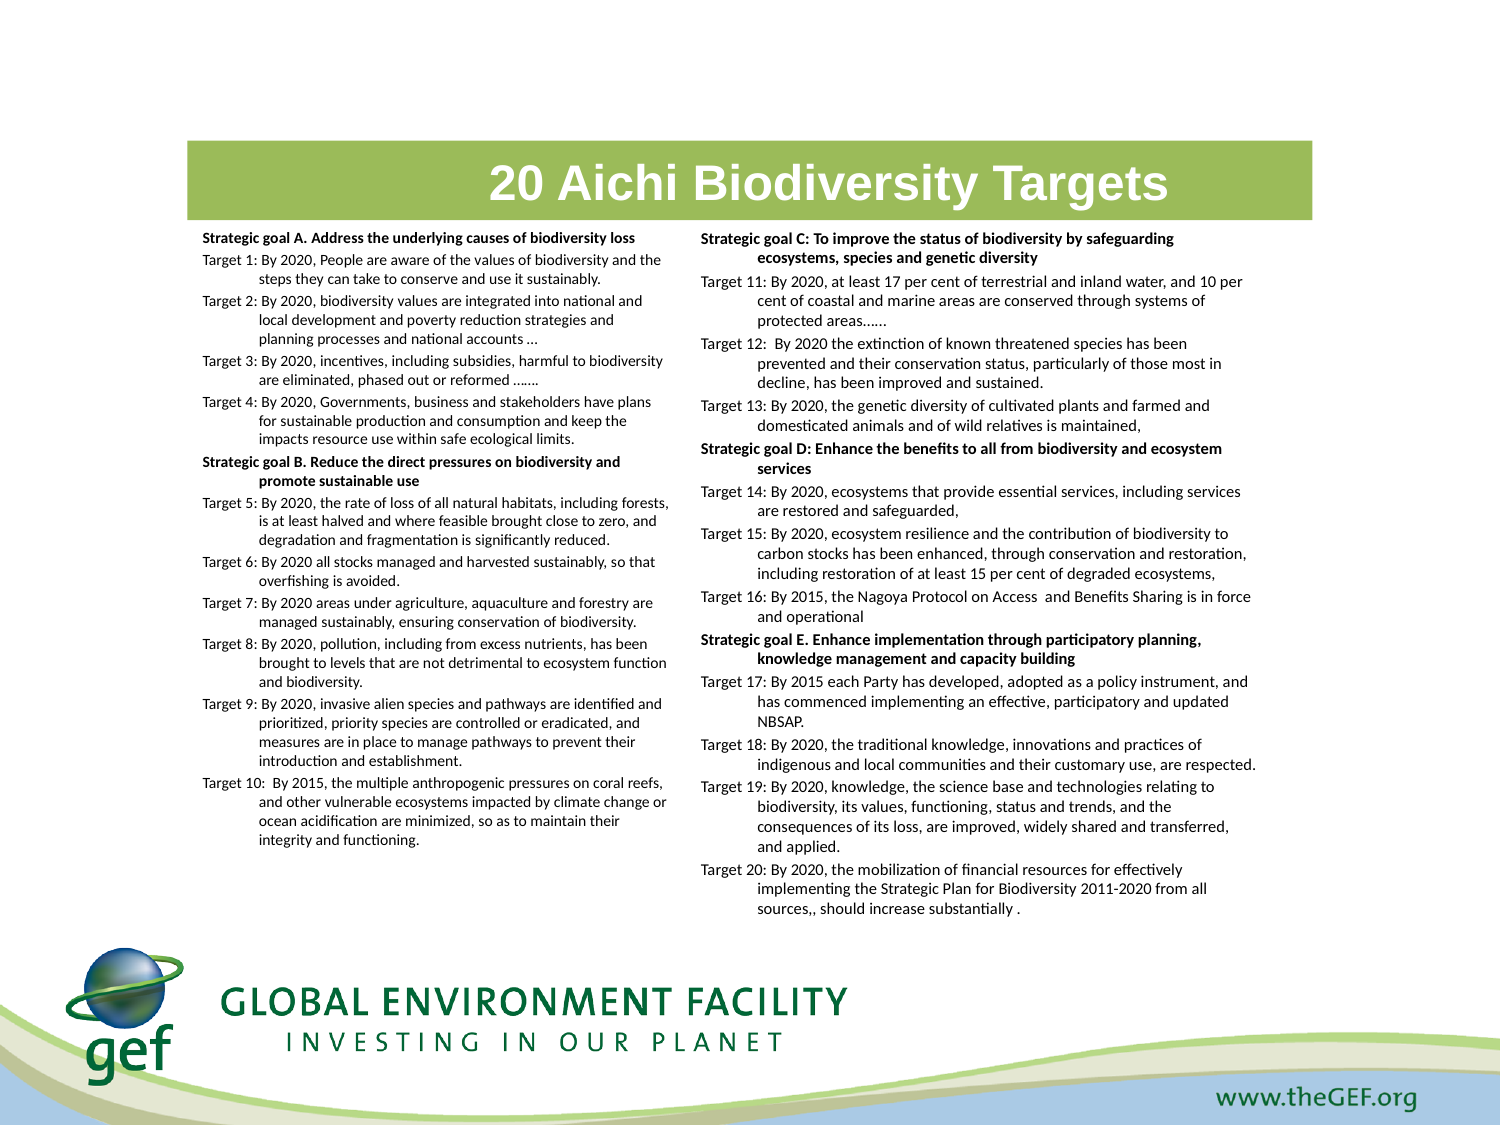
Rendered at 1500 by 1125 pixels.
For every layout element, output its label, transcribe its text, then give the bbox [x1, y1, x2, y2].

list Strategic goal C: To improve the status of biodiversity by safeguarding ecosystems, species and genetic diversity Target 11: By 2020, at least 17 per cent of terrestrial and inland water, and 10 per cent of coastal and marine areas are conserved through systems of protected areas…... Target 12: By 2020 the extinction of known threatened species has been prevented and their conservation status, particularly of those most in decline, has been improved and sustained. Target 13: By 2020, the genetic diversity of cultivated plants and farmed and domesticated animals and of wild relatives is maintained, Strategic goal D: Enhance the benefits to all from biodiversity and ecosystem services Target 14: By 2020, ecosystems that provide essential services, including services are restored and safeguarded, Target 15: By 2020, ecosystem resilience and the contribution of biodiversity to carbon stocks has been enhanced, through conservation and restoration, including restoration of at least 15 per cent of degraded ecosystems, Target 16: By 2015, the Nagoya Protocol on Access and Benefits Sharing is in force and operational Strategic goal E. Enhance implementation through participatory planning, knowledge management and capacity building Target 17: By 2015 each Party has developed, adopted as a policy instrument, and has commenced implementing an effective, participatory and updated NBSAP. Target 18: By 2020, the traditional knowledge, innovations and practices of indigenous and local communities and their customary use, are respected. Target 19: By 2020, knowledge, the science base and technologies relating to biodiversity, its values, functioning, status and trends, and the consequences of its loss, are improved, widely shared and transferred, and applied. Target 20: By 2020, the mobilization of financial resources for effectively implementing the Strategic Plan for Biodiversity 2011-2020 from all sources,, should increase substantially . [685, 220, 1274, 944]
list Strategic goal A. Address the underlying causes of biodiversity loss Target 1: By 2020, People are aware of the values of biodiversity and the steps they can take to conserve and use it sustainably. Target 2: By 2020, biodiversity values are integrated into national and local development and poverty reduction strategies and planning processes and national accounts … Target 3: By 2020, incentives, including subsidies, harmful to biodiversity are eliminated, phased out or reformed ……. Target 4: By 2020, Governments, business and stakeholders have plans for sustainable production and consumption and keep the impacts resource use within safe ecological limits. Strategic goal B. Reduce the direct pressures on biodiversity and promote sustainable use Target 5: By 2020, the rate of loss of all natural habitats, including forests, is at least halved and where feasible brought close to zero, and degradation and fragmentation is significantly reduced. Target 6: By 2020 all stocks managed and harvested sustainably, so that overfishing is avoided. Target 7: By 2020 areas under agriculture, aquaculture and forestry are managed sustainably, ensuring conservation of biodiversity. Target 8: By 2020, pollution, including from excess nutrients, has been brought to levels that are not detrimental to ecosystem function and biodiversity. Target 9: By 2020, invasive alien species and pathways are identified and prioritized, priority species are controlled or eradicated, and measures are in place to manage pathways to prevent their introduction and establishment. Target 10: By 2015, the multiple anthropogenic pressures on coral reefs, and other vulnerable ecosystems impacted by climate change or ocean acidification are minimized, so as to maintain their integrity and functioning. [187, 220, 687, 966]
text_box 20 Aichi Biodiversity Targets [187, 140, 1313, 221]
picture [0, 920, 1500, 1125]
